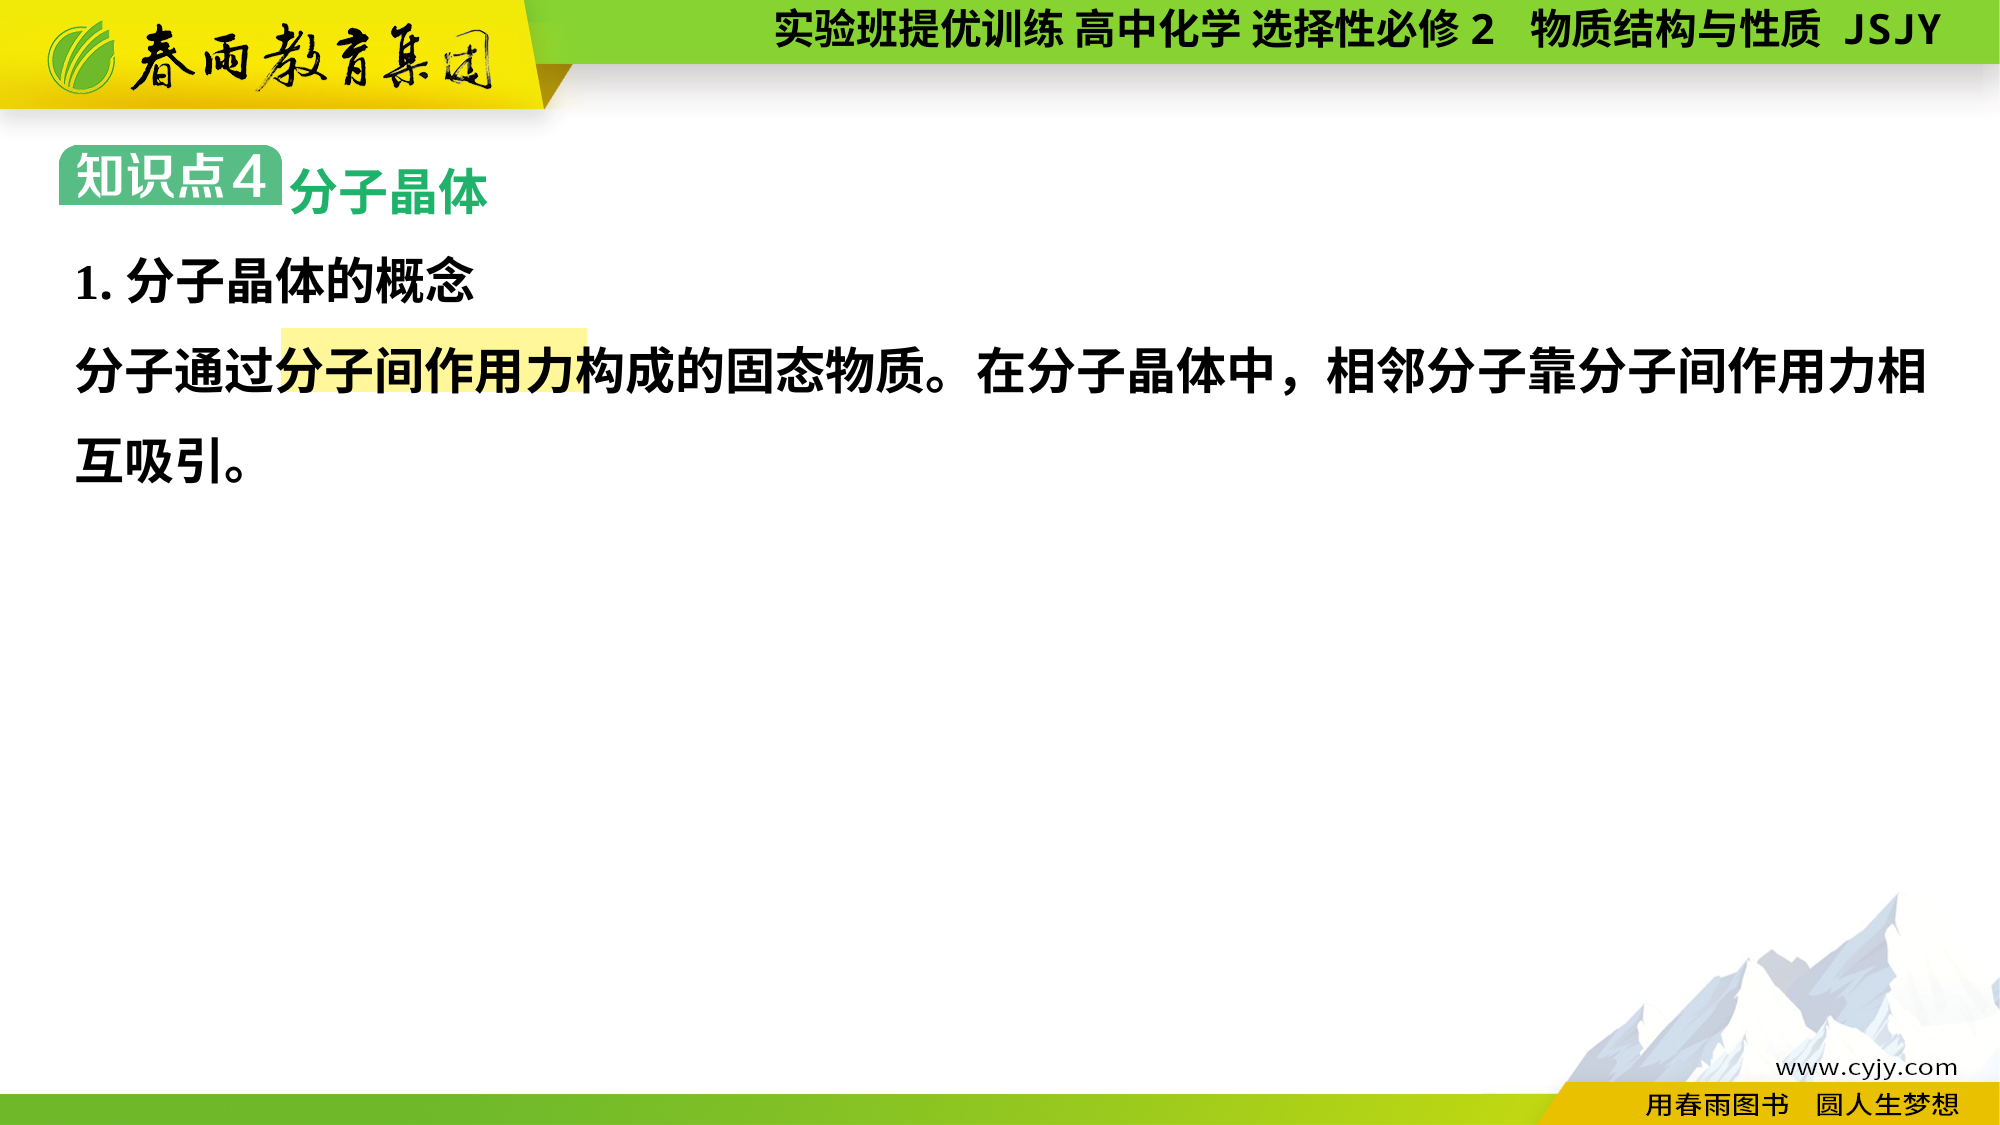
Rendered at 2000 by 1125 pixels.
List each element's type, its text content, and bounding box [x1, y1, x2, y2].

list 分子晶体 1.分子晶体的概念 分子通过分子间作用力构成的固态物质。在分子晶体中，相邻分子靠分子间作用力相互吸引。 [59, 122, 1944, 502]
picture [0, 0, 2000, 1125]
